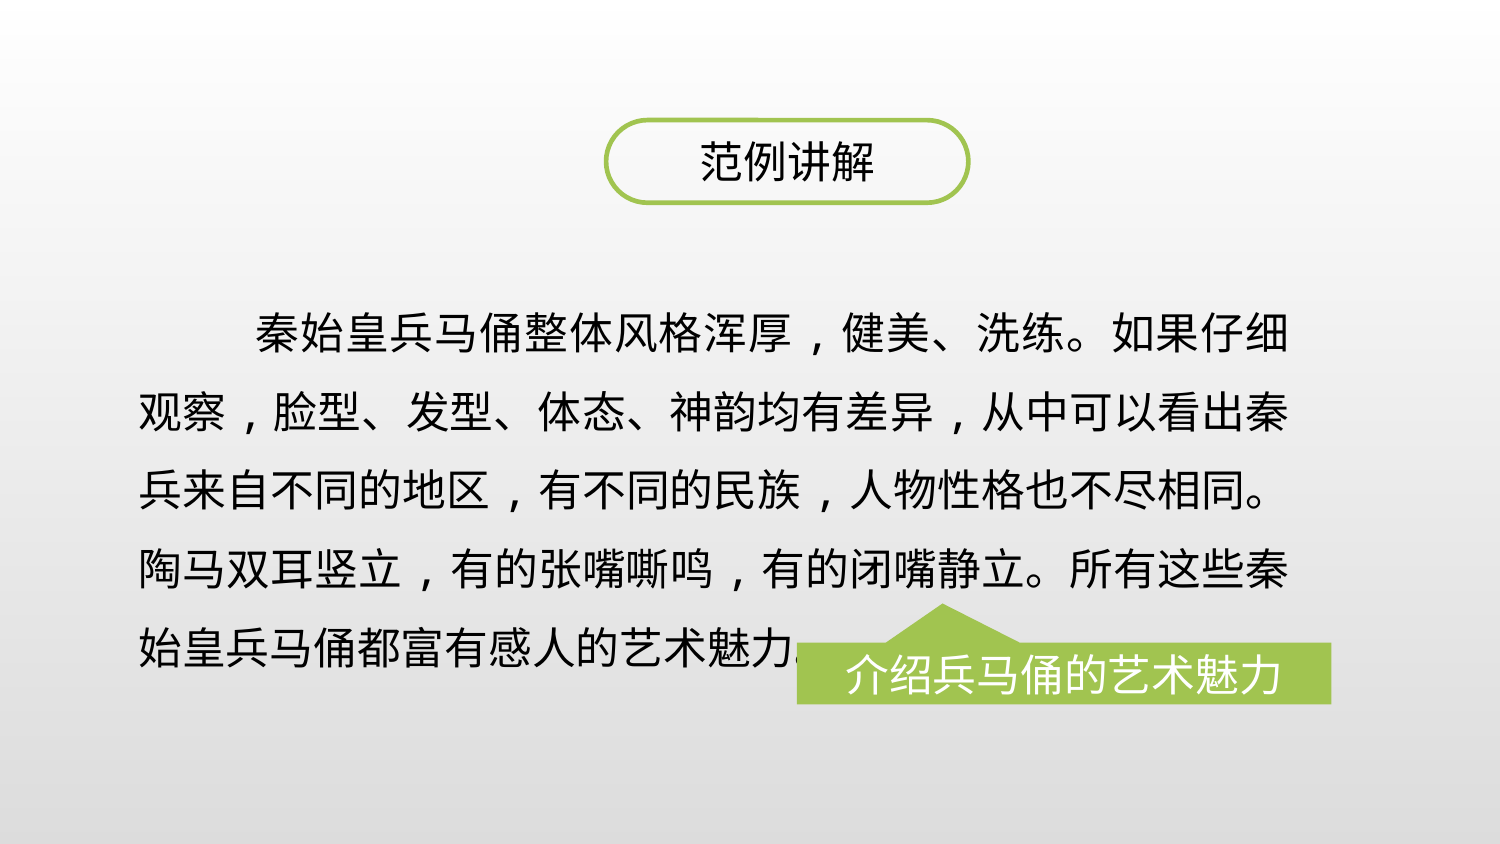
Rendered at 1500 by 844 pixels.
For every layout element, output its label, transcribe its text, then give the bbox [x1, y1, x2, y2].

text_box 秦始皇兵马俑整体风格浑厚,健美、洗练。如果仔细观察,脸型、发型、体态、神韵均有差异,从中可以看出秦兵来自不同的地区,有不同的民族,人物性格也不尽相同。陶马双耳竖立,有的张嘴嘶鸣,有的闭嘴静立。所有这些秦始皇兵马俑都富有感人的艺术魅力。 [127, 273, 1301, 758]
text_box 范例讲解 [605, 119, 970, 204]
text_box 介绍兵马俑的艺术魅力 [796, 602, 1332, 705]
